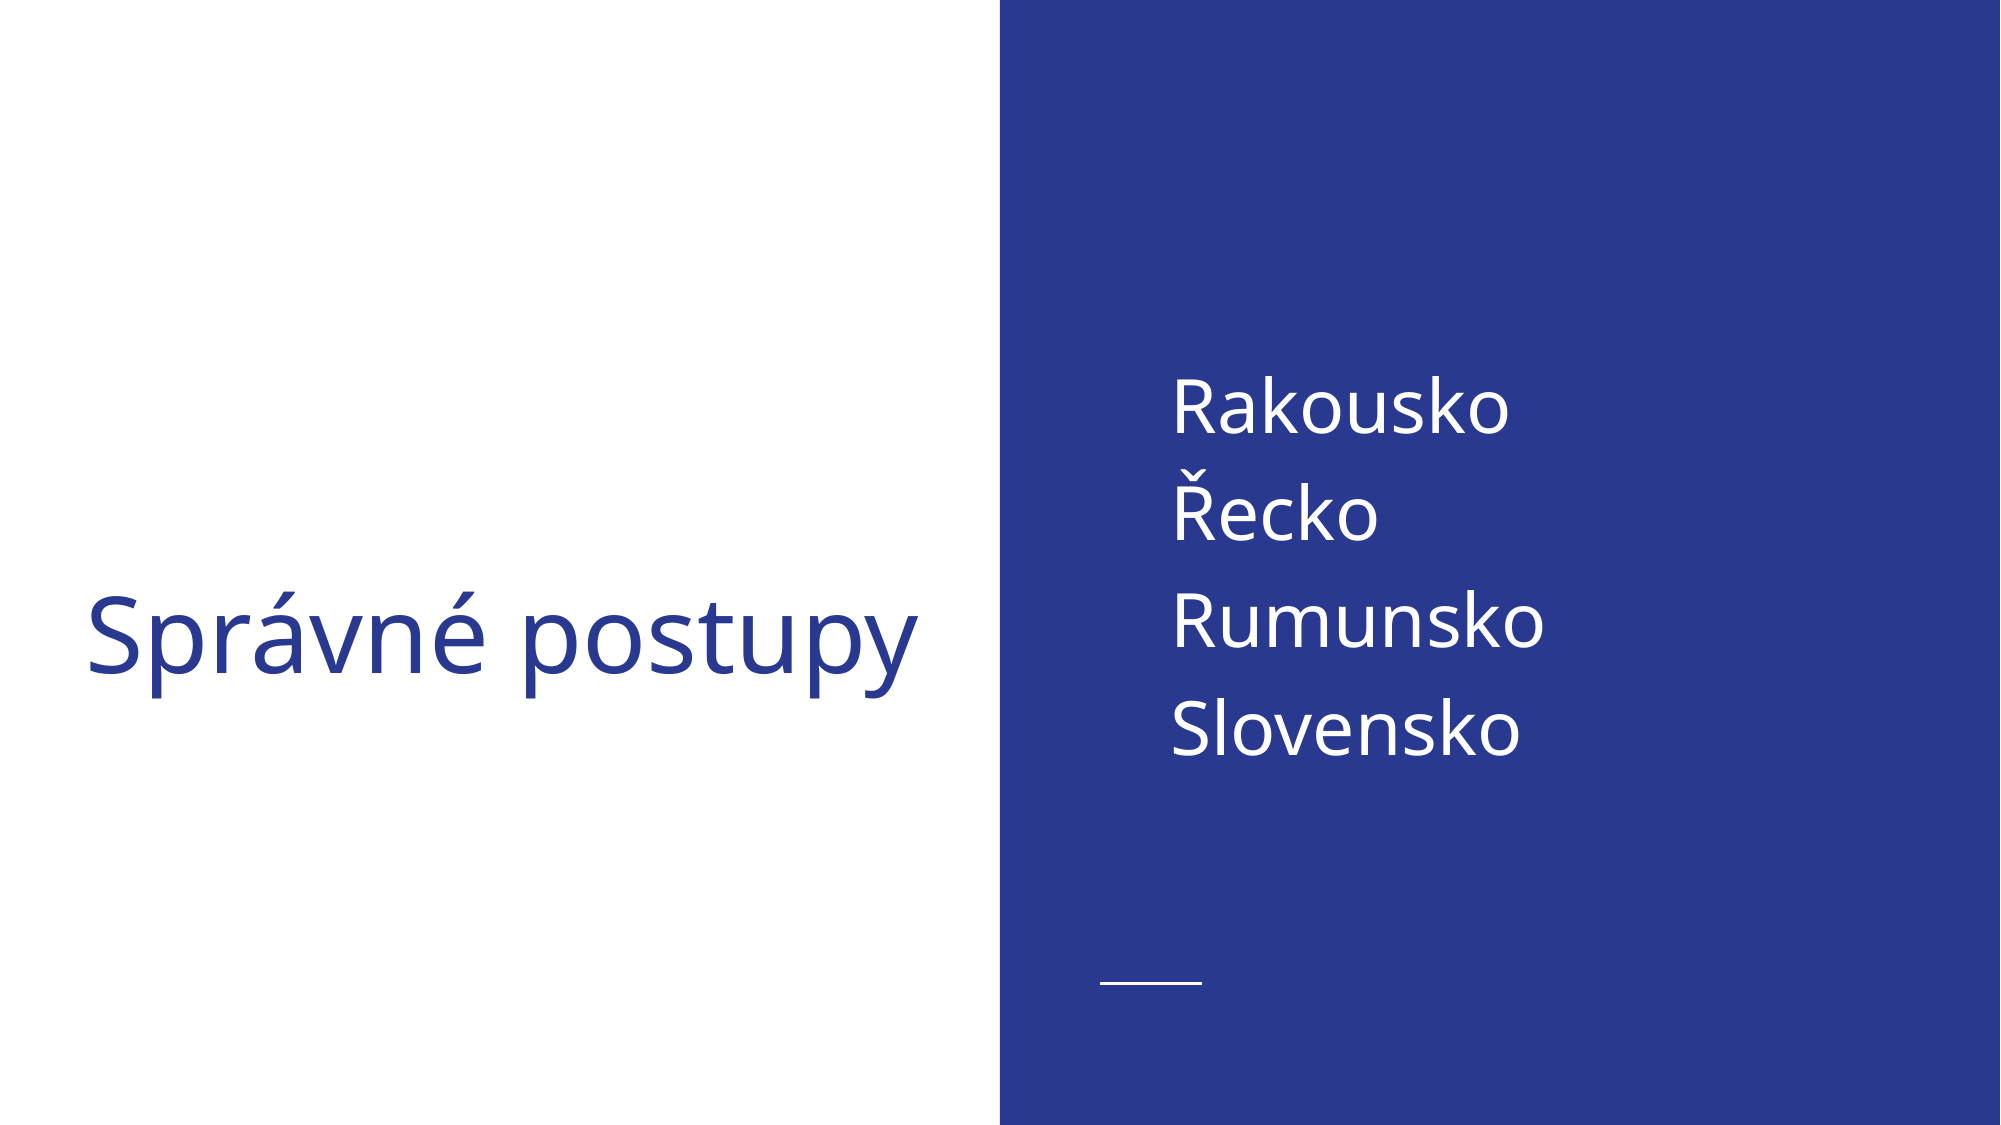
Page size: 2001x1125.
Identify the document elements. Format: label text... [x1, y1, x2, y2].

title Správné postupy [59, 412, 945, 713]
list Rakousko Řecko Rumunsko Slovensko [1080, 158, 1920, 967]
